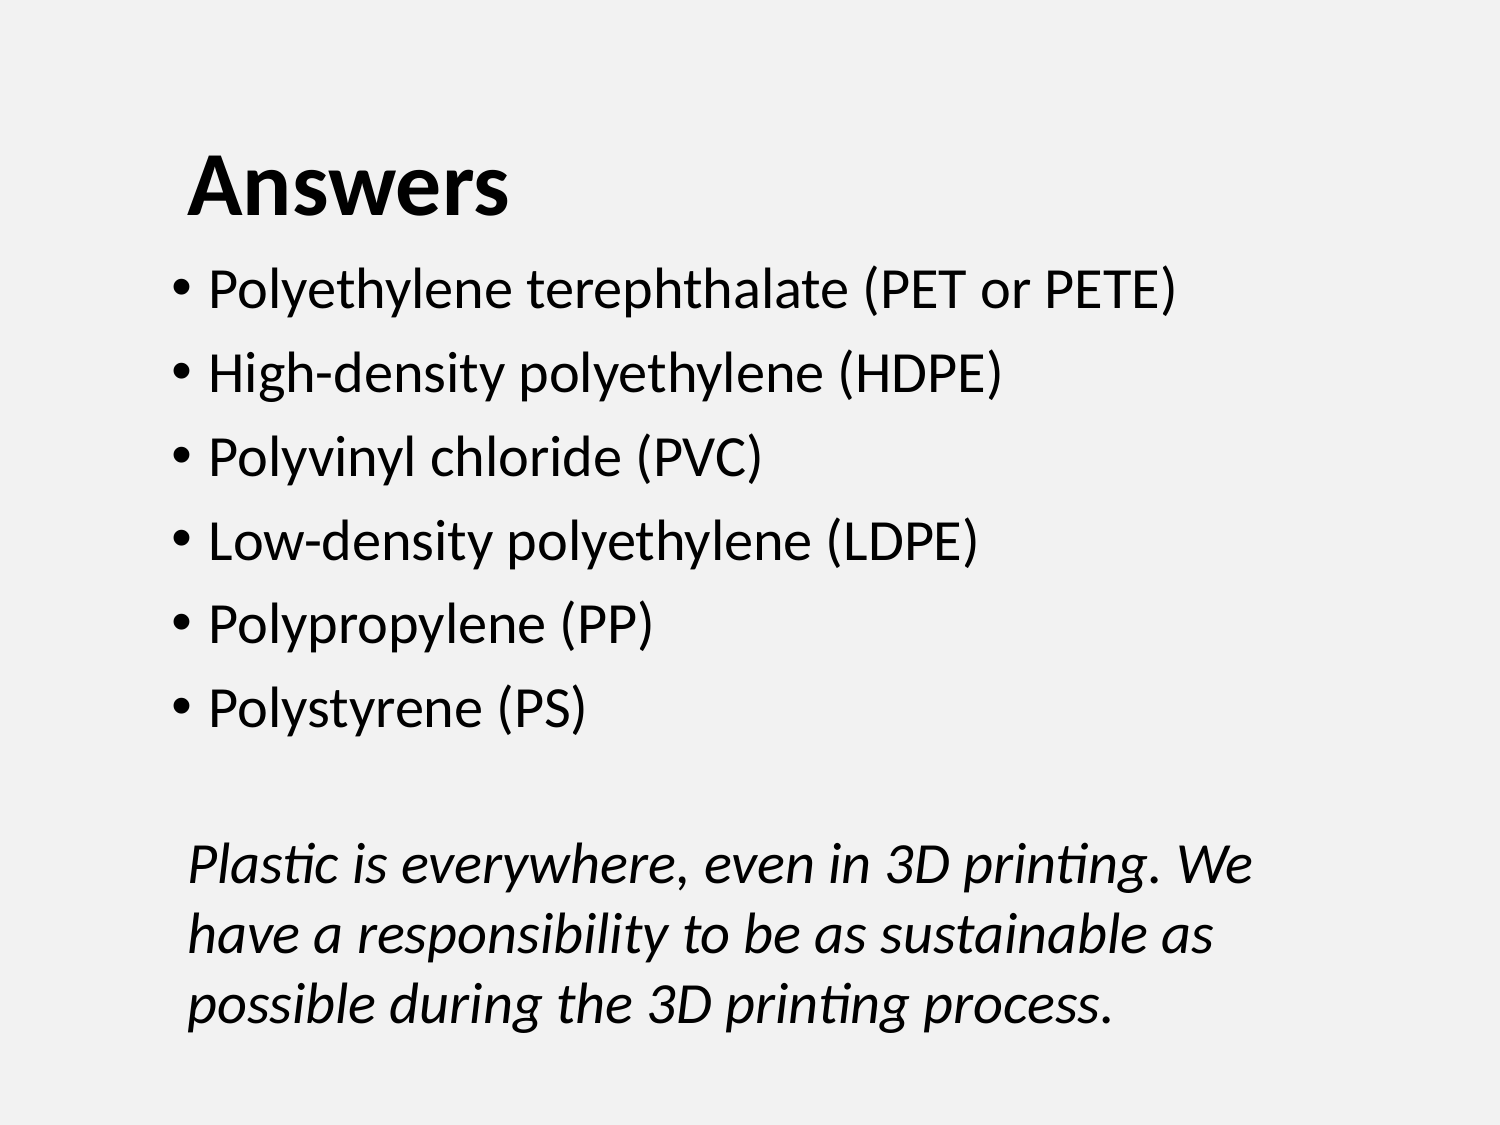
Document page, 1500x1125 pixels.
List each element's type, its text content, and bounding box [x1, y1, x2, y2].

title Answers [172, 77, 1467, 295]
list Polyethylene terephthalate (PET or PETE) High-density polyethylene (HDPE) Polyvinyl chloride (PVC) Low-density polyethylene (LDPE) Polypropylene (PP) Polystyrene (PS) [156, 251, 1450, 965]
text_box Plastic is everywhere, even in 3D printing. We have a responsibility to be as sustainable as possible during the 3D printing process. [172, 817, 1364, 1043]
